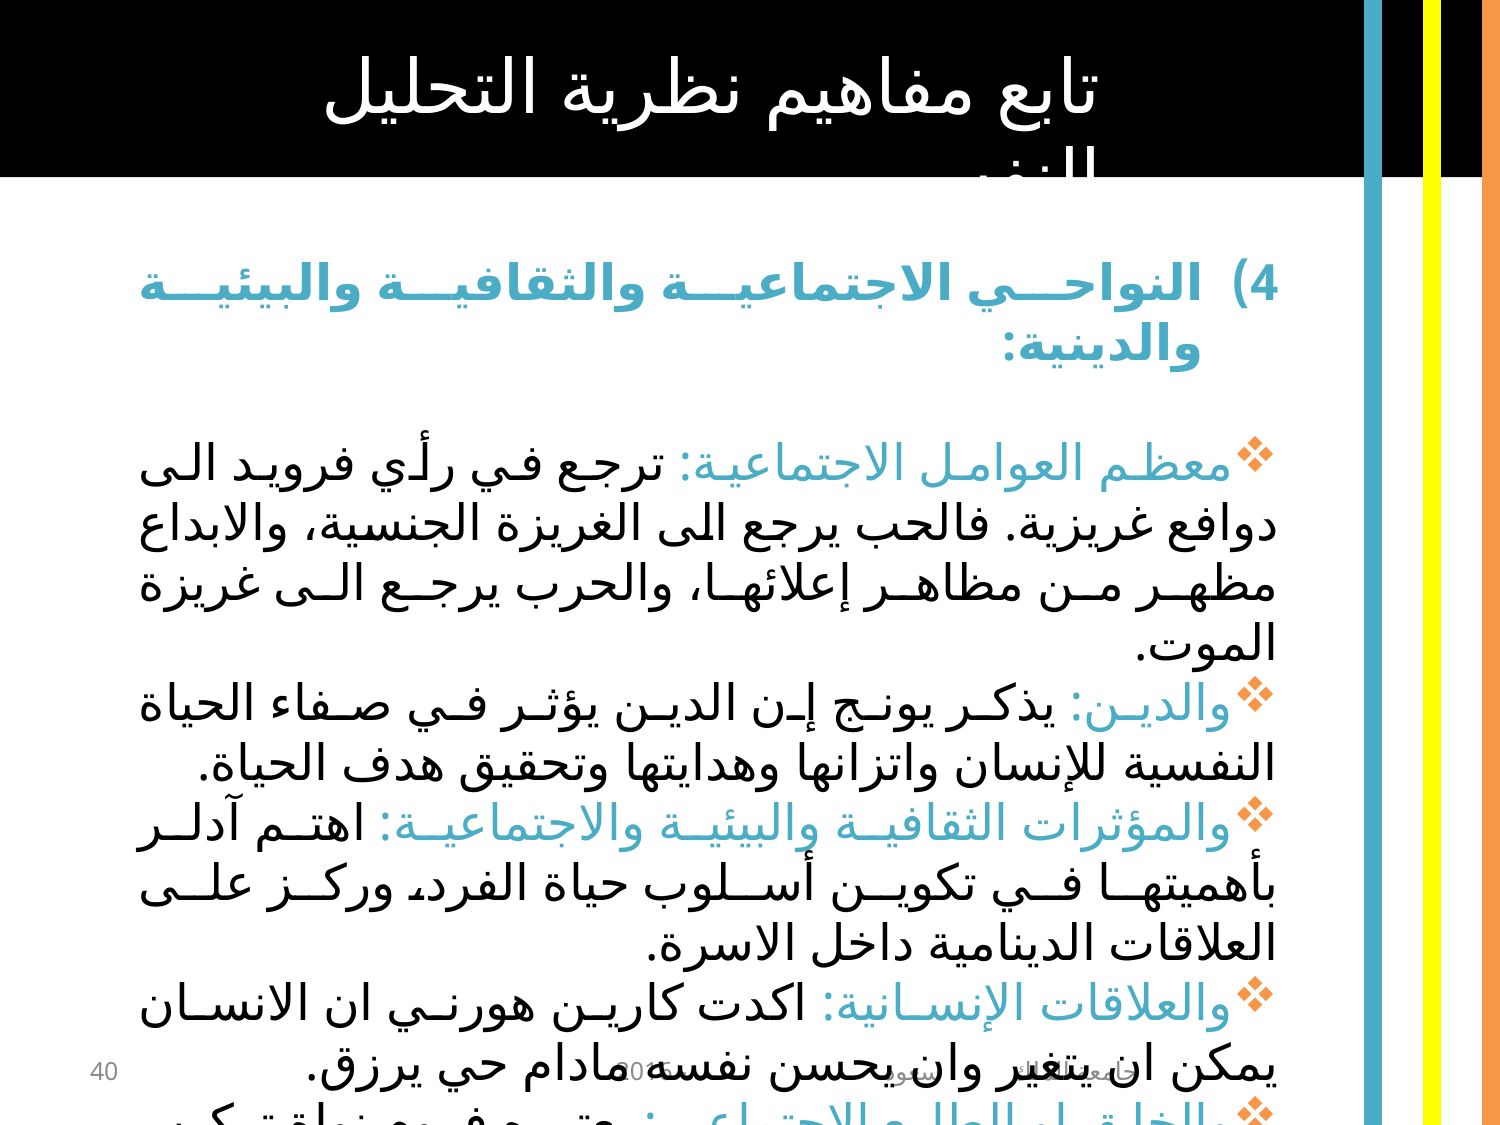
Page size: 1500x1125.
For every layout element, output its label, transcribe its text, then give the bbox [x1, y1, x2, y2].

text_box النواحي الاجتماعية والثقافية والبيئية والدينية: معظم العوامل الاجتماعية: ترجع في رأي فرويد الى دوافع غريزية. فالحب يرجع الى الغريزة الجنسية، والابداع مظهر من مظاهر إعلائها، والحرب يرجع الى غريزة الموت. والدين: يذكر يونج إن الدين يؤثر في صفاء الحياة النفسية للإنسان واتزانها وهدايتها وتحقيق هدف الحياة. والمؤثرات الثقافية والبيئية والاجتماعية: اهتم آدلر بأهميتها في تكوين أسلوب حياة الفرد، وركز على العلاقات الدينامية داخل الاسرة. والعلاقات الإنسانية: اكدت كارين هورني ان الانسان يمكن ان يتغير وان يحسن نفسه مادام حي يرزق. والخلق او الطابع الاجتماعي: يعتبره فروم نواة تركيب الخلق. [123, 243, 1294, 1125]
text_box [1421, 0, 1443, 1125]
text_box [0, 0, 1362, 179]
text_box [1362, 0, 1384, 1125]
text_box [1384, 0, 1421, 179]
text_box [1480, 0, 1500, 1125]
text_box [1443, 0, 1480, 179]
slide_number 40 [75, 1042, 425, 1103]
text_box تابع مفاهيم نظرية التحليل النفسي [242, 30, 1117, 226]
footer جامعة الملك سعود - 2016 [512, 1042, 988, 1103]
